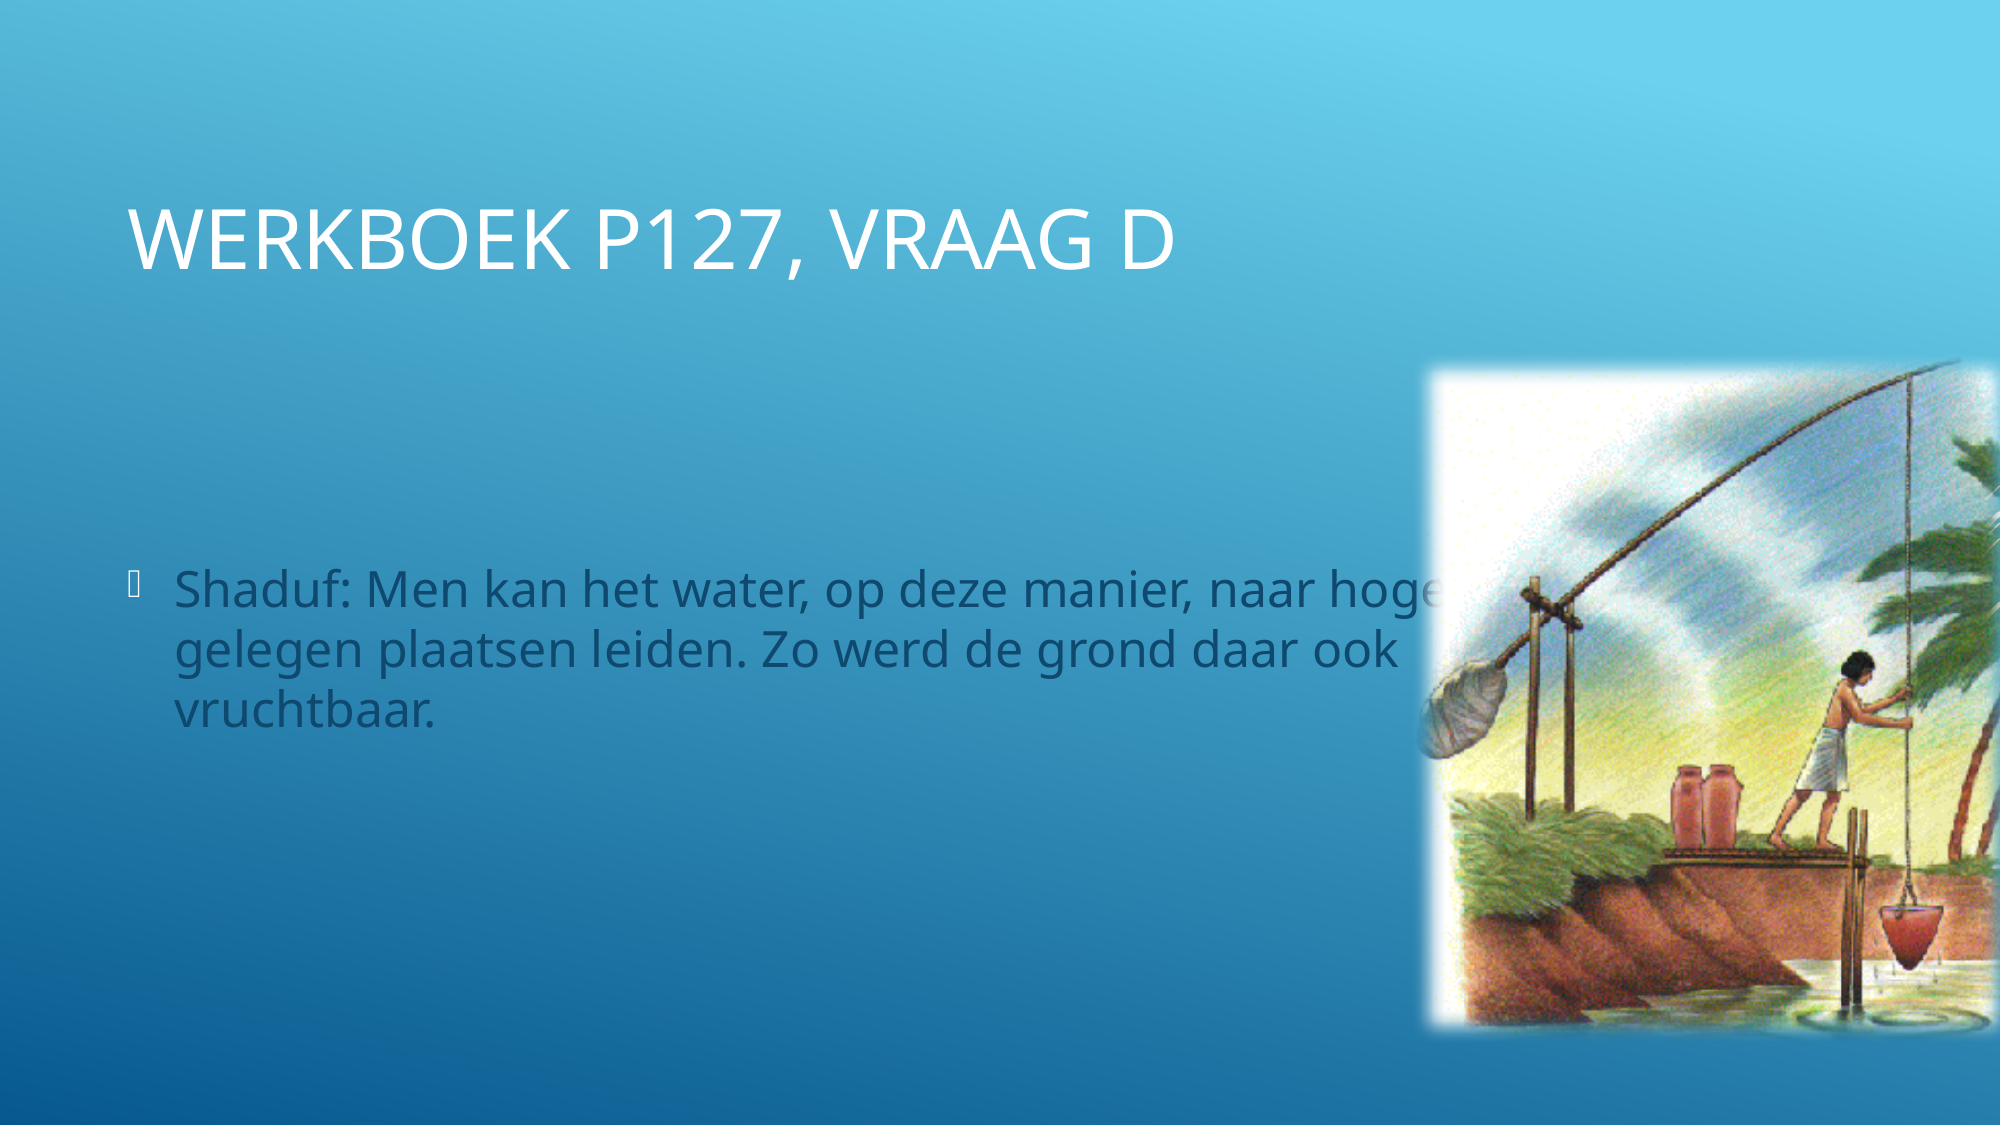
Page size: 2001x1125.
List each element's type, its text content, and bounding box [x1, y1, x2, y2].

picture [1411, 350, 2000, 1044]
list Shaduf: Men kan het water, op deze manier, naar hoger gelegen plaatsen leiden. Zo werd de grond daar ook vruchtbaar. [112, 359, 1411, 936]
title Werkboek p127, vraag d [112, 112, 1800, 359]
